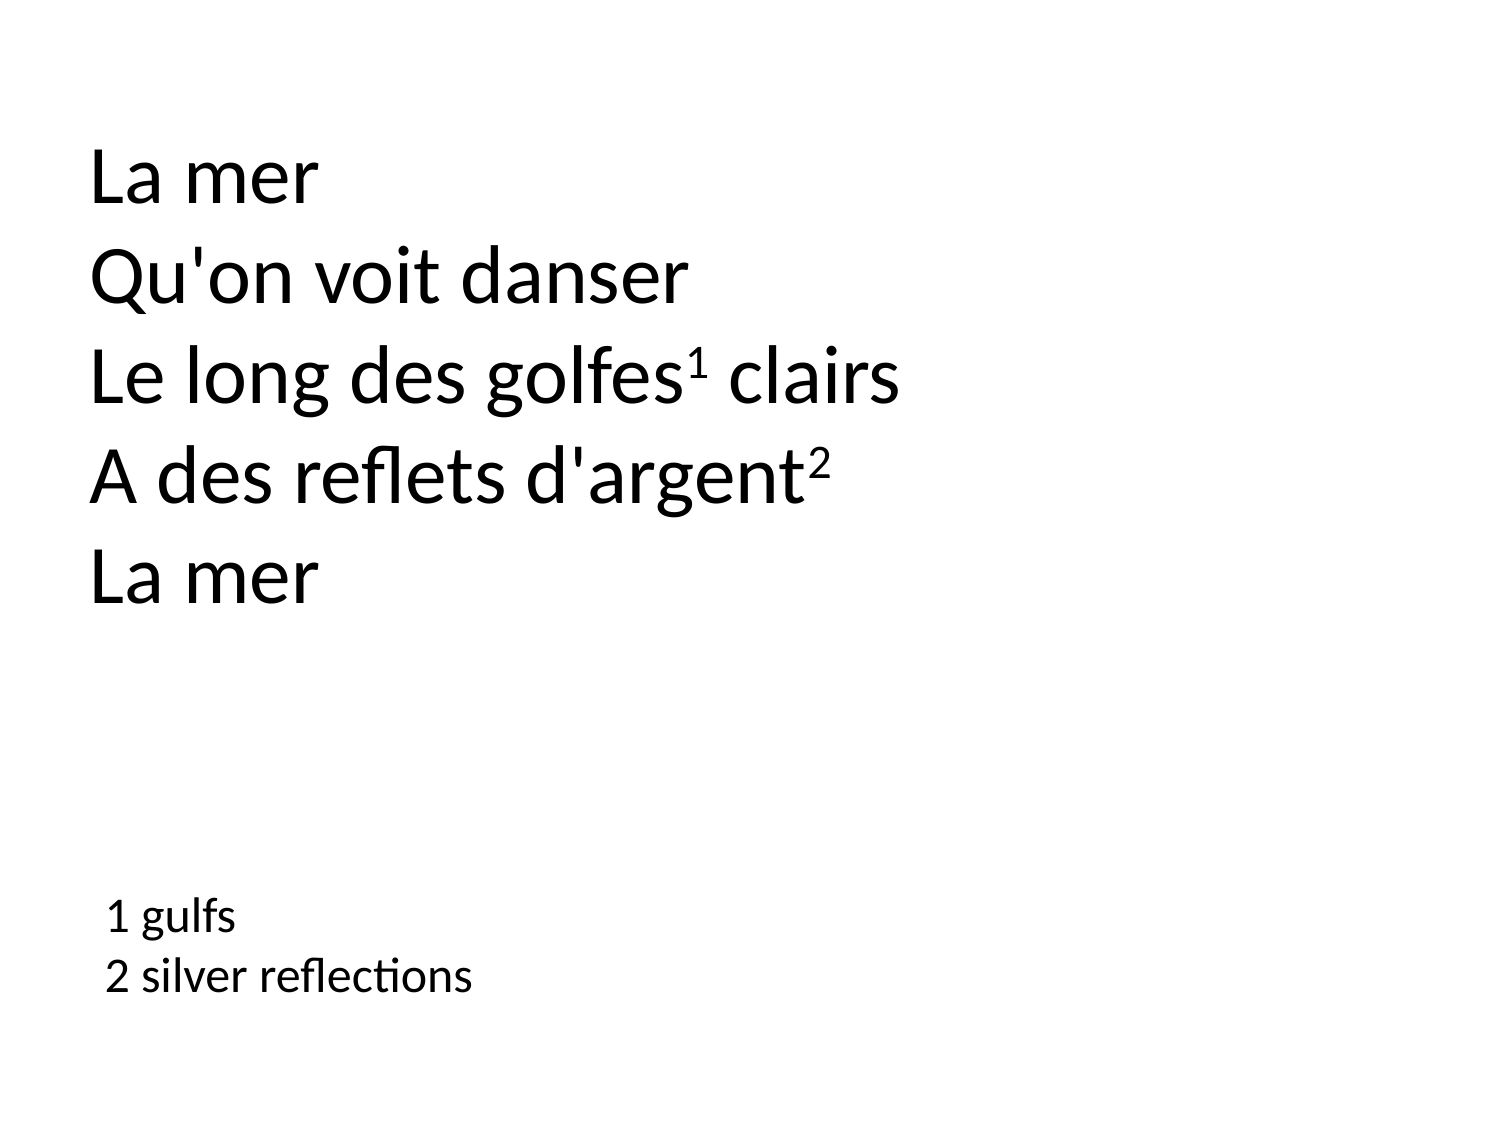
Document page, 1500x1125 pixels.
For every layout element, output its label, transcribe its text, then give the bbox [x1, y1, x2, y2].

text_box 1 gulfs 2 silver reflections [89, 874, 489, 1010]
text_box La mer Qu'on voit danser Le long des golfes1 clairs A des reflets d'argent2 La mer [74, 112, 1263, 1028]
